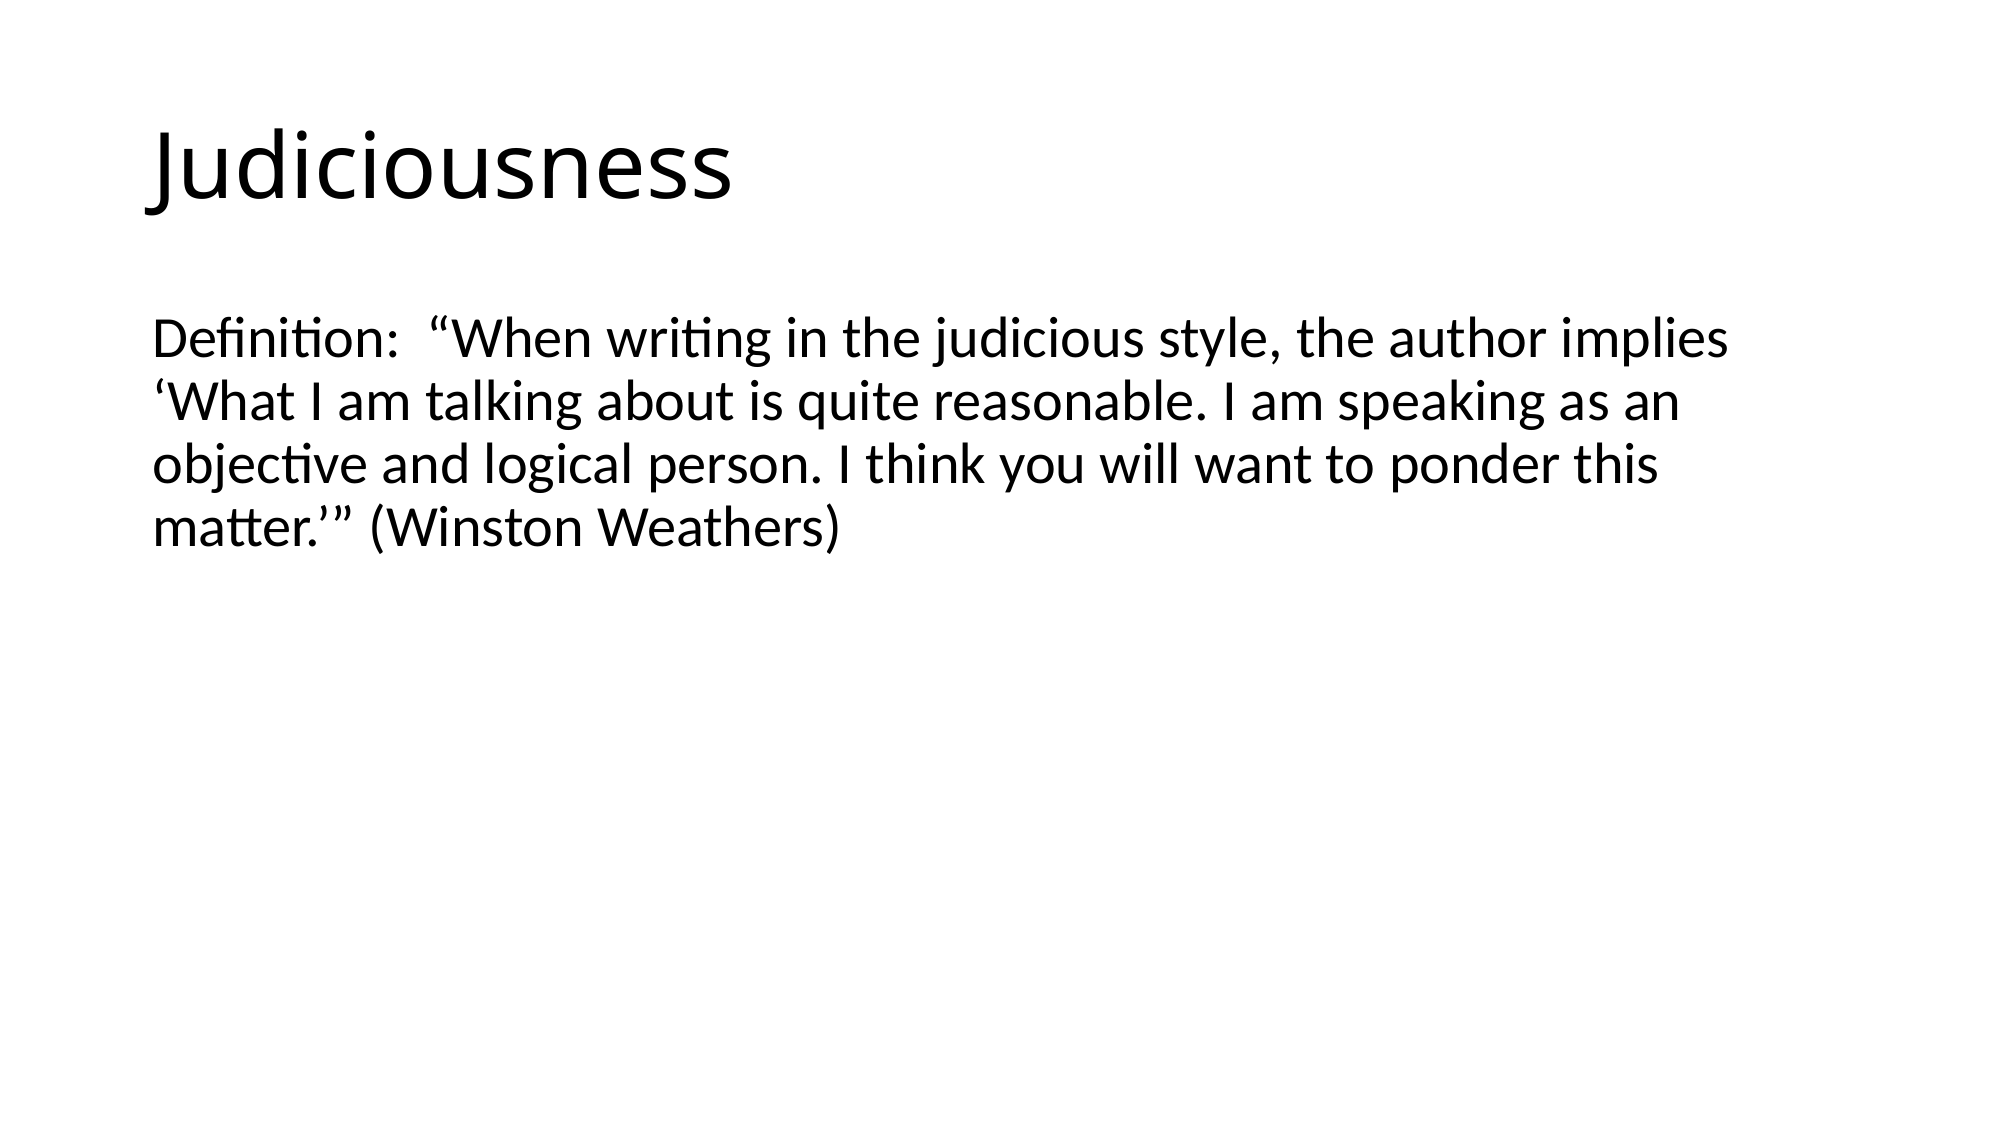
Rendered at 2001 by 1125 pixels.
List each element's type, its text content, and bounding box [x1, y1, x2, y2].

title Judiciousness [137, 59, 1863, 278]
list Definition: “When writing in the judicious style, the author implies ‘What I am talking about is quite reasonable. I am speaking as an objective and logical person. I think you will want to ponder this matter.’” (Winston Weathers) [137, 299, 1863, 1014]
